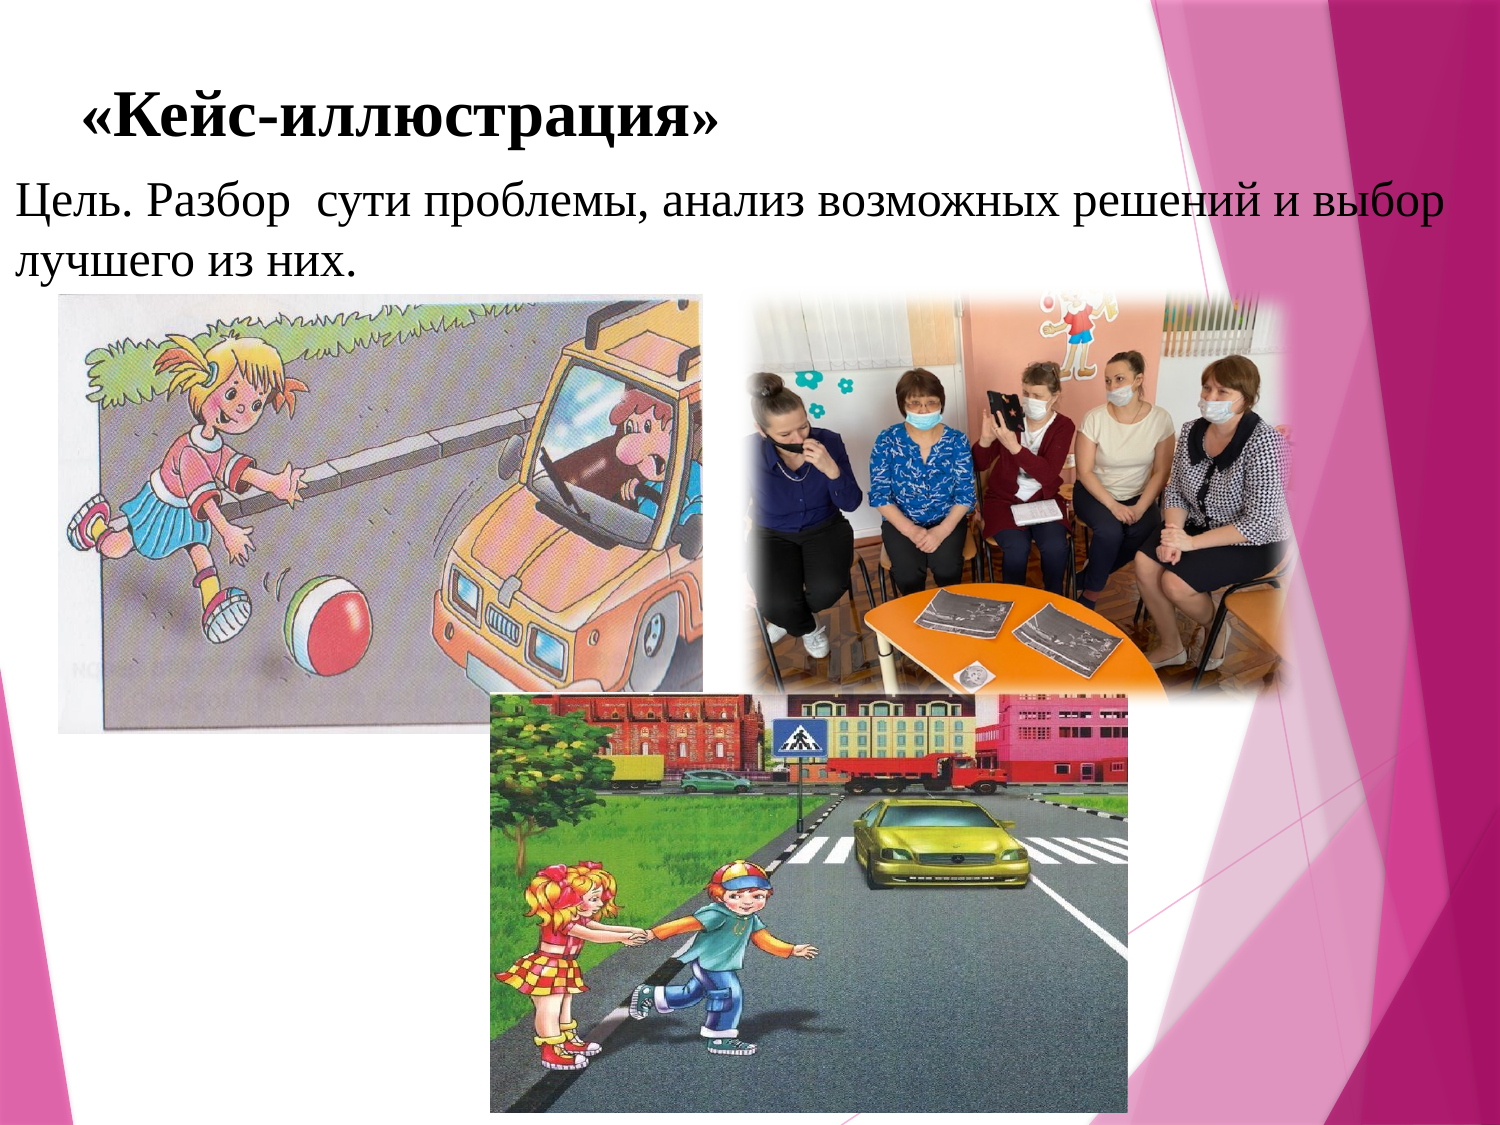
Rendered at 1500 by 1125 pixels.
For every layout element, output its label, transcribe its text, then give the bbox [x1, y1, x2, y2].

text_box Цель. Разбор сути проблемы, анализ возможных решений и выбор лучшего из них. [0, 159, 1500, 294]
picture [57, 286, 1300, 1113]
text_box «Кейс-иллюстрация» [65, 62, 736, 158]
